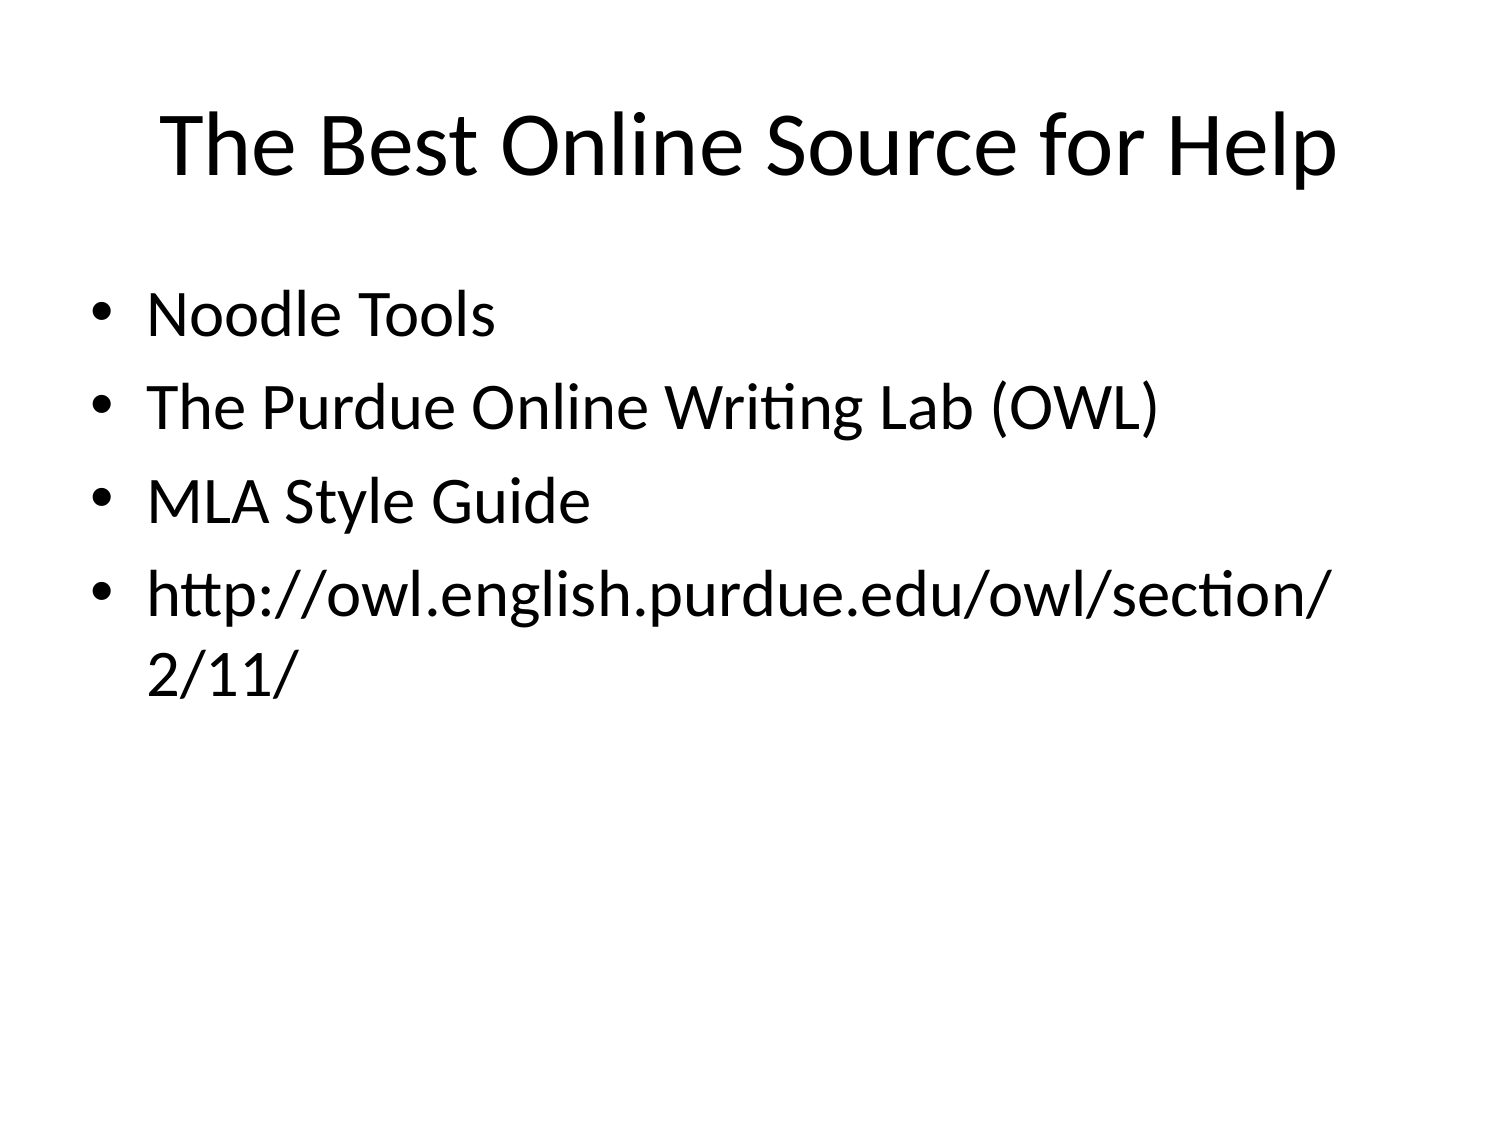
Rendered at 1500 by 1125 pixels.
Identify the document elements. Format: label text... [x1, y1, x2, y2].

title The Best Online Source for Help [75, 45, 1425, 233]
list Noodle Tools The Purdue Online Writing Lab (OWL) MLA Style Guide http://owl.english.purdue.edu/owl/section/2/11/ [75, 262, 1425, 1005]
